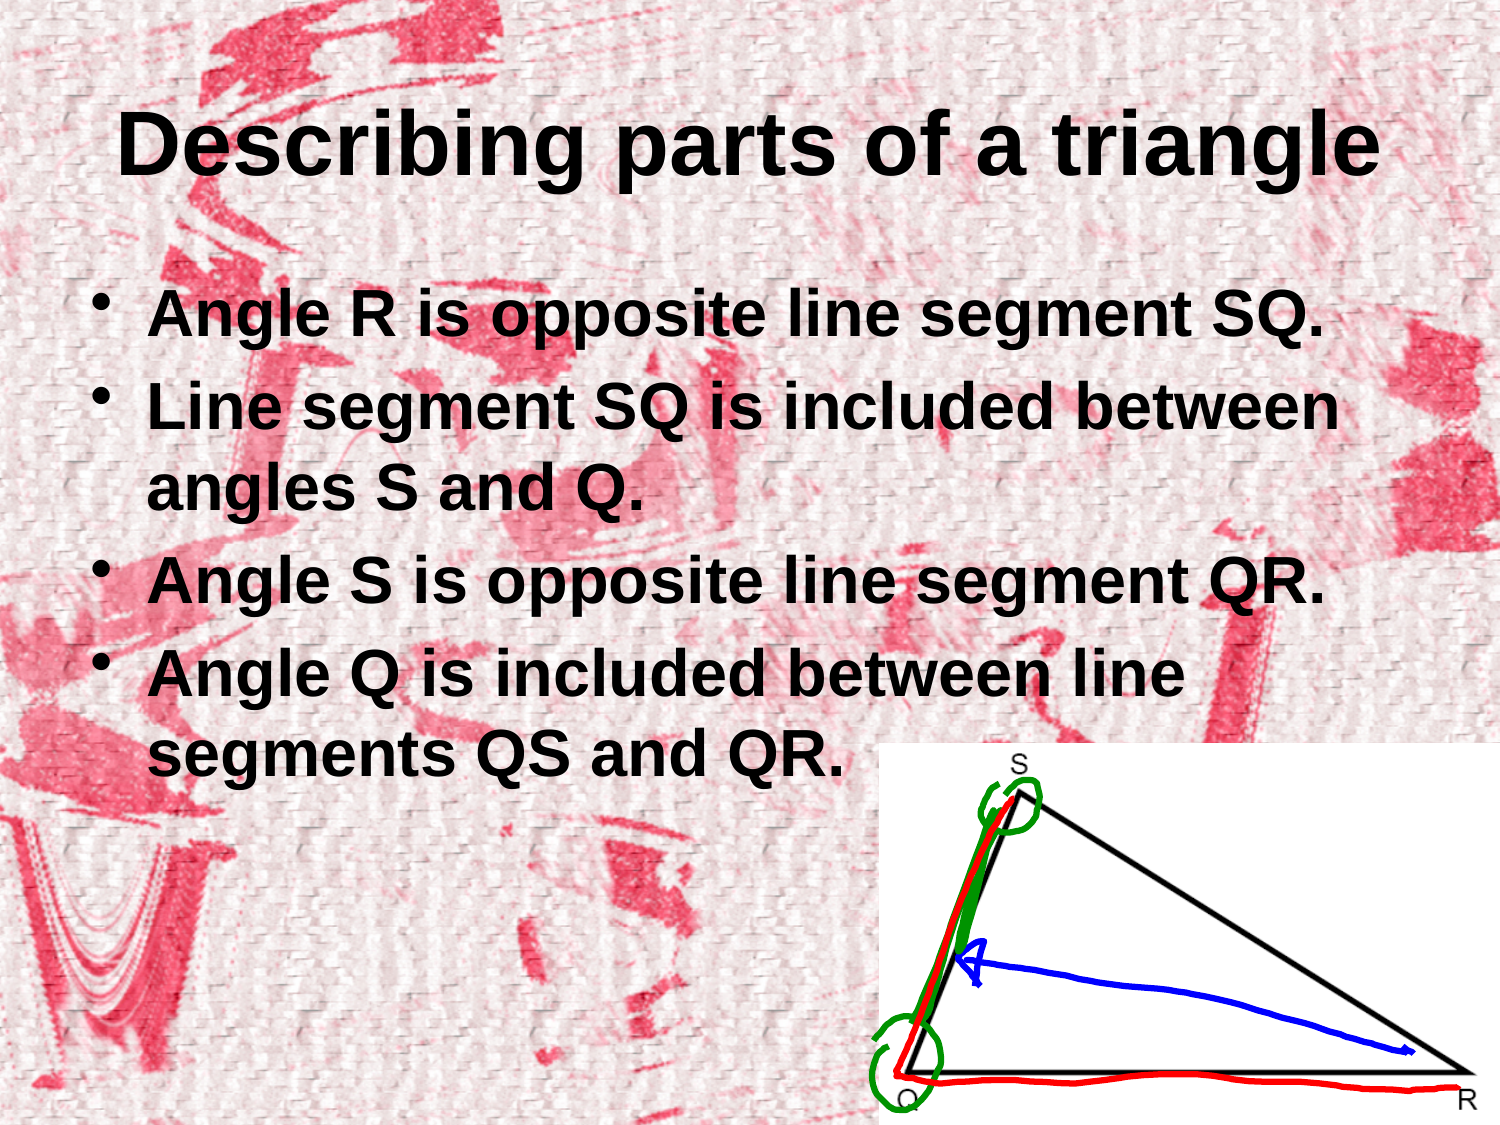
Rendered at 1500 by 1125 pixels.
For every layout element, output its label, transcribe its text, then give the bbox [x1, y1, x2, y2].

list Angle R is opposite line segment SQ. Line segment SQ is included between angles S and Q. Angle S is opposite line segment QR. Angle Q is included between line segments QS and QR. [74, 262, 1376, 988]
title Describing parts of a triangle [74, 44, 1426, 233]
picture [0, 0, 1500, 1125]
